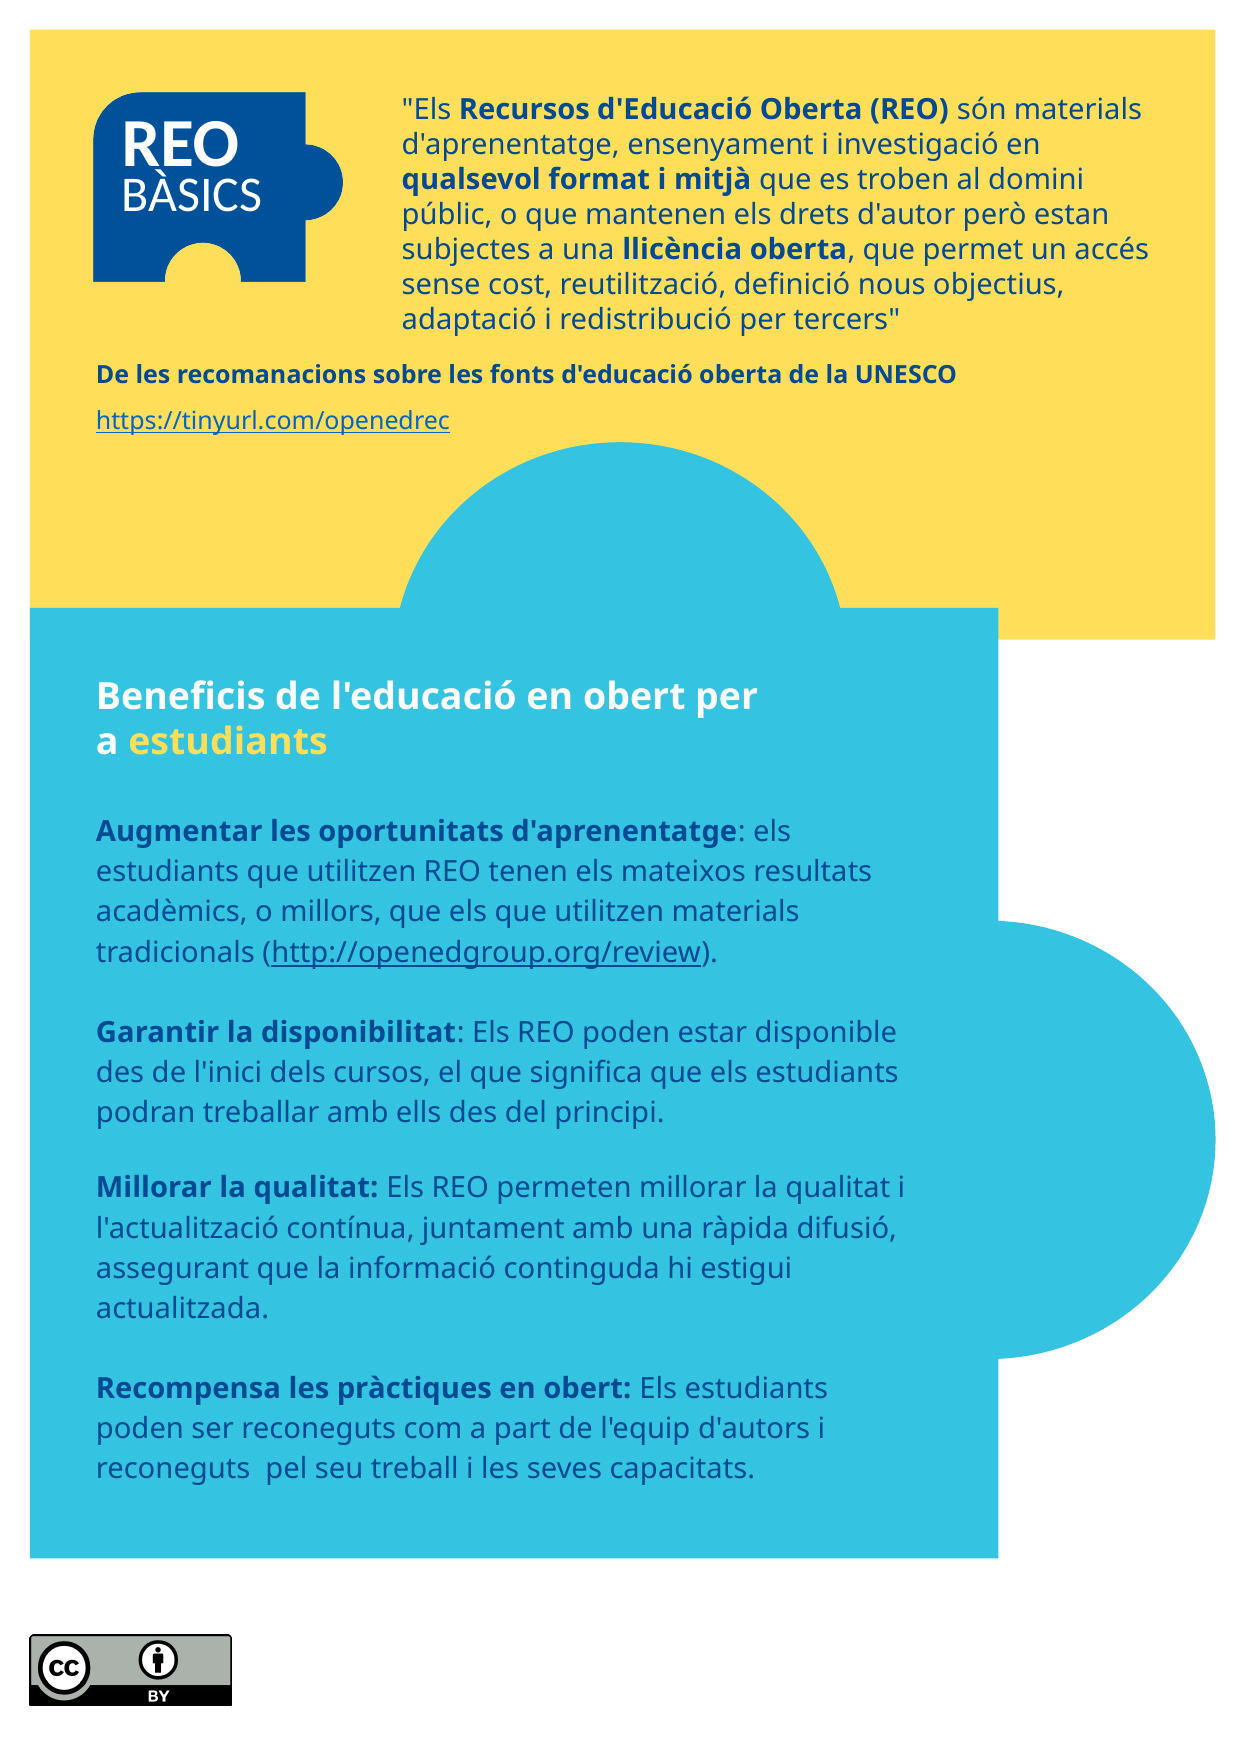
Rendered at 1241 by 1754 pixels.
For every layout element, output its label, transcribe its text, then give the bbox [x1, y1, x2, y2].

text_box [925, 920, 1216, 1360]
text_box [29, 29, 1216, 607]
text_box "Els Recursos d'Educació Oberta (REO) són materials d'aprenentatge, ensenyament i investigació en qualsevol format i mitjà que es troben al domini públic, o que mantenen els drets d'autor però estan subjectes a una llicència oberta, que permet un accés sense cost, reutilització, definició nous objectius, adaptació i redistribució per tercers" [386, 75, 1184, 350]
text_box Beneficis de l'educació en obert per a estudiants Augmentar les oportunitats d'aprenentatge: els estudiants que utilitzen REO tenen els mateixos resultats acadèmics, o millors, que els que utilitzen materials tradicionals (http://openedgroup.org/review). Garantir la disponibilitat: Els REO poden estar disponible des de l'inici dels cursos, el que significa que els estudiants podran treballar amb ells des del principi. Millorar la qualitat: Els REO permeten millorar la qualitat i l'actualització contínua, juntament amb una ràpida difusió, assegurant que la informació continguda hi estigui actualitzada. Recompensa les pràctiques en obert: Els estudiants poden ser reconeguts com a part de l'equip d'autors i reconeguts pel seu treball i les seves capacitats. [80, 657, 925, 1535]
picture [93, 92, 343, 282]
text_box De les recomanacions sobre les fonts d'educació oberta de la UNESCO https://tinyurl.com/openedrec [80, 356, 1241, 448]
text_box [393, 448, 847, 657]
picture [29, 1634, 233, 1706]
text_box [29, 607, 999, 1559]
text_box [677, 448, 1216, 640]
